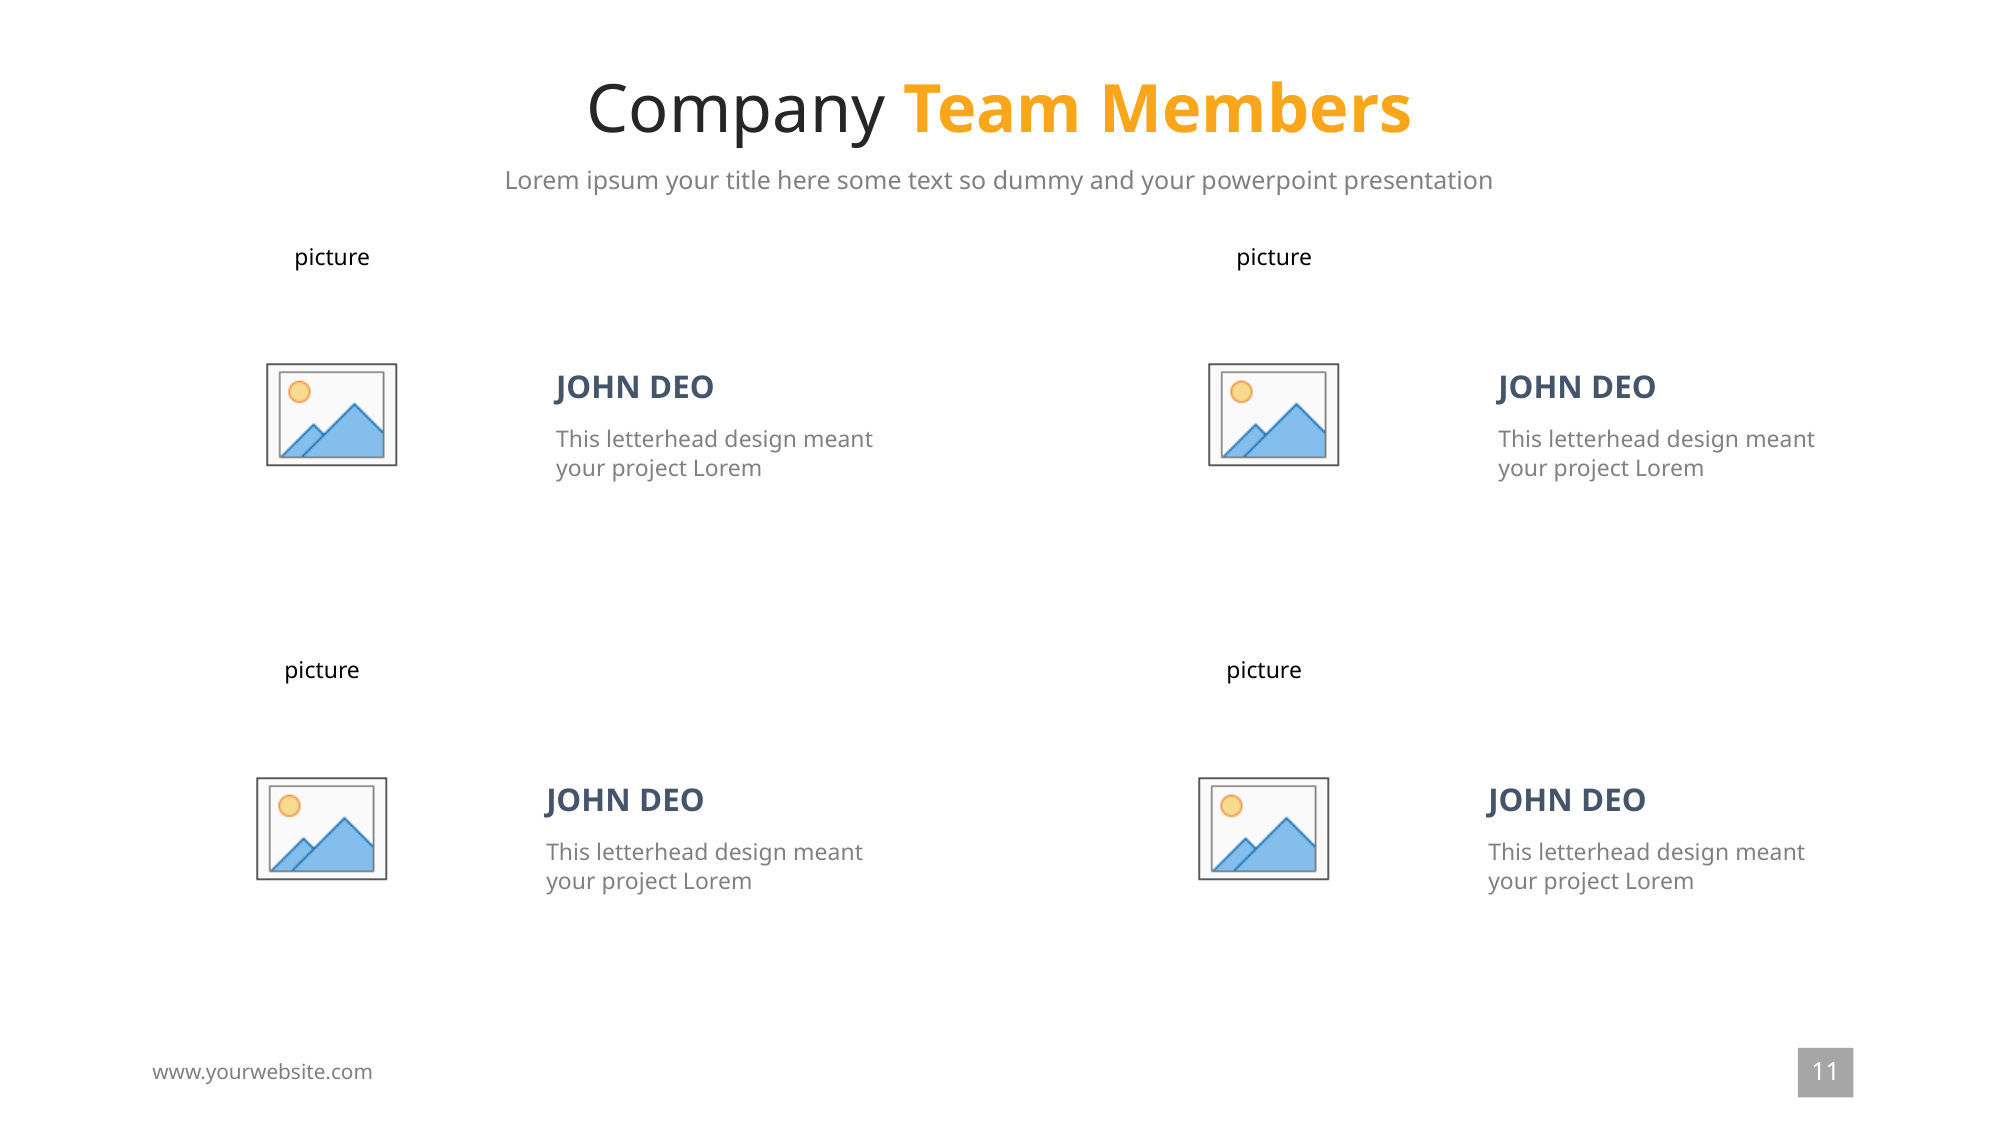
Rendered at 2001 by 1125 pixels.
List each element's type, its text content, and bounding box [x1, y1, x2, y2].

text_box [1473, 762, 1848, 903]
footer www.yourwebsite.com [137, 1042, 415, 1103]
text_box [531, 762, 906, 903]
picture [1084, 648, 1445, 1009]
picture [142, 648, 503, 1009]
picture [1094, 235, 1455, 596]
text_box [1483, 349, 1858, 490]
picture [152, 235, 513, 596]
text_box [541, 349, 916, 490]
slide_number 11 [1788, 1042, 1863, 1103]
list Lorem ipsum your title here some text so dummy and your powerpoint presentation [137, 160, 1863, 207]
title Company Team Members [137, 55, 1863, 160]
